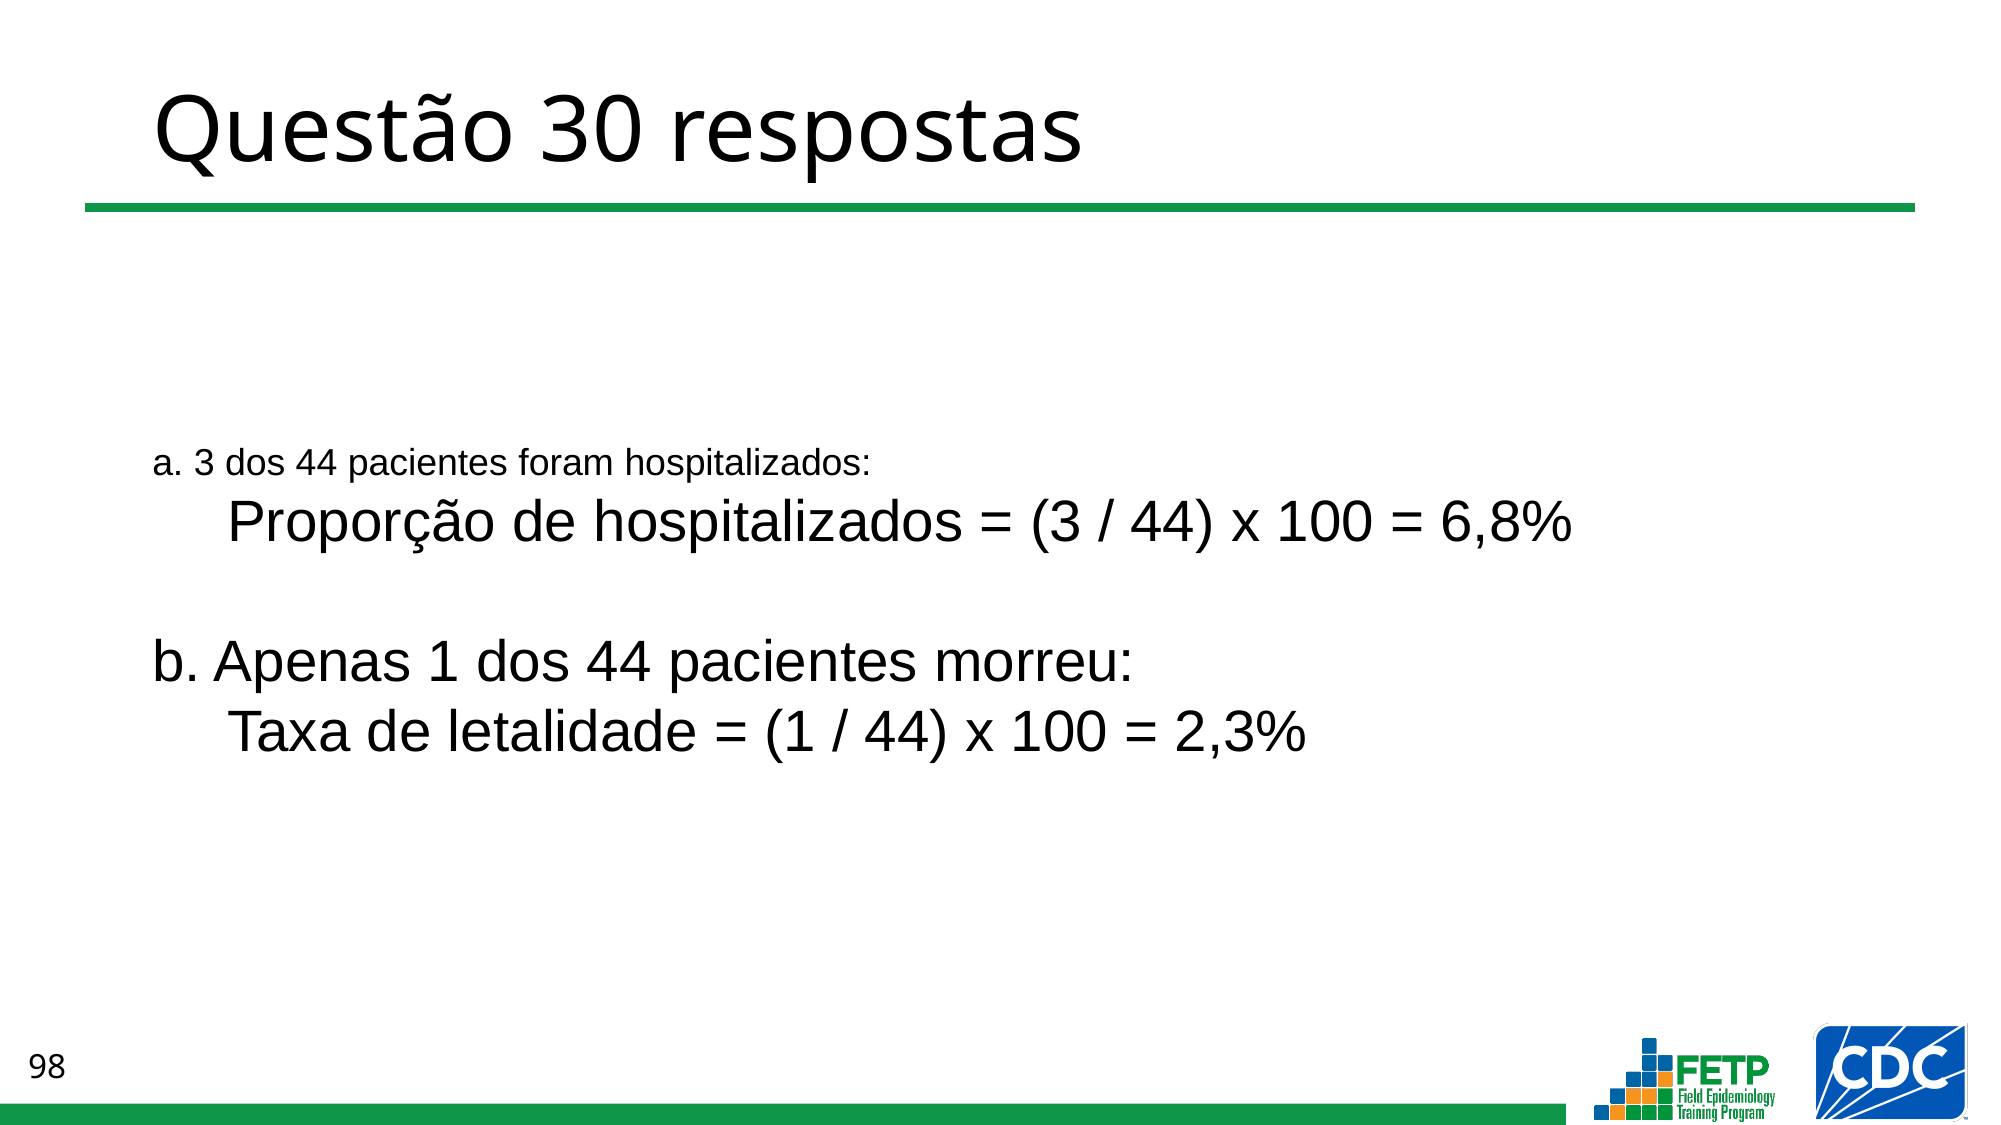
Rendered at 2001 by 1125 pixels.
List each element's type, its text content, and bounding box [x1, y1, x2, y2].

picture [1594, 1038, 1775, 1122]
picture [1813, 1023, 1968, 1122]
list a. 3 dos 44 pacientes foram hospitalizados: Proporção de hospitalizados = (3 / 44) x 100 = 6,8% b. Apenas 1 dos 44 pacientes morreu: Taxa de letalidade = (1 / 44) x 100 = 2,3% [137, 242, 1779, 1004]
title Questão 30 respostas [137, 75, 1863, 207]
